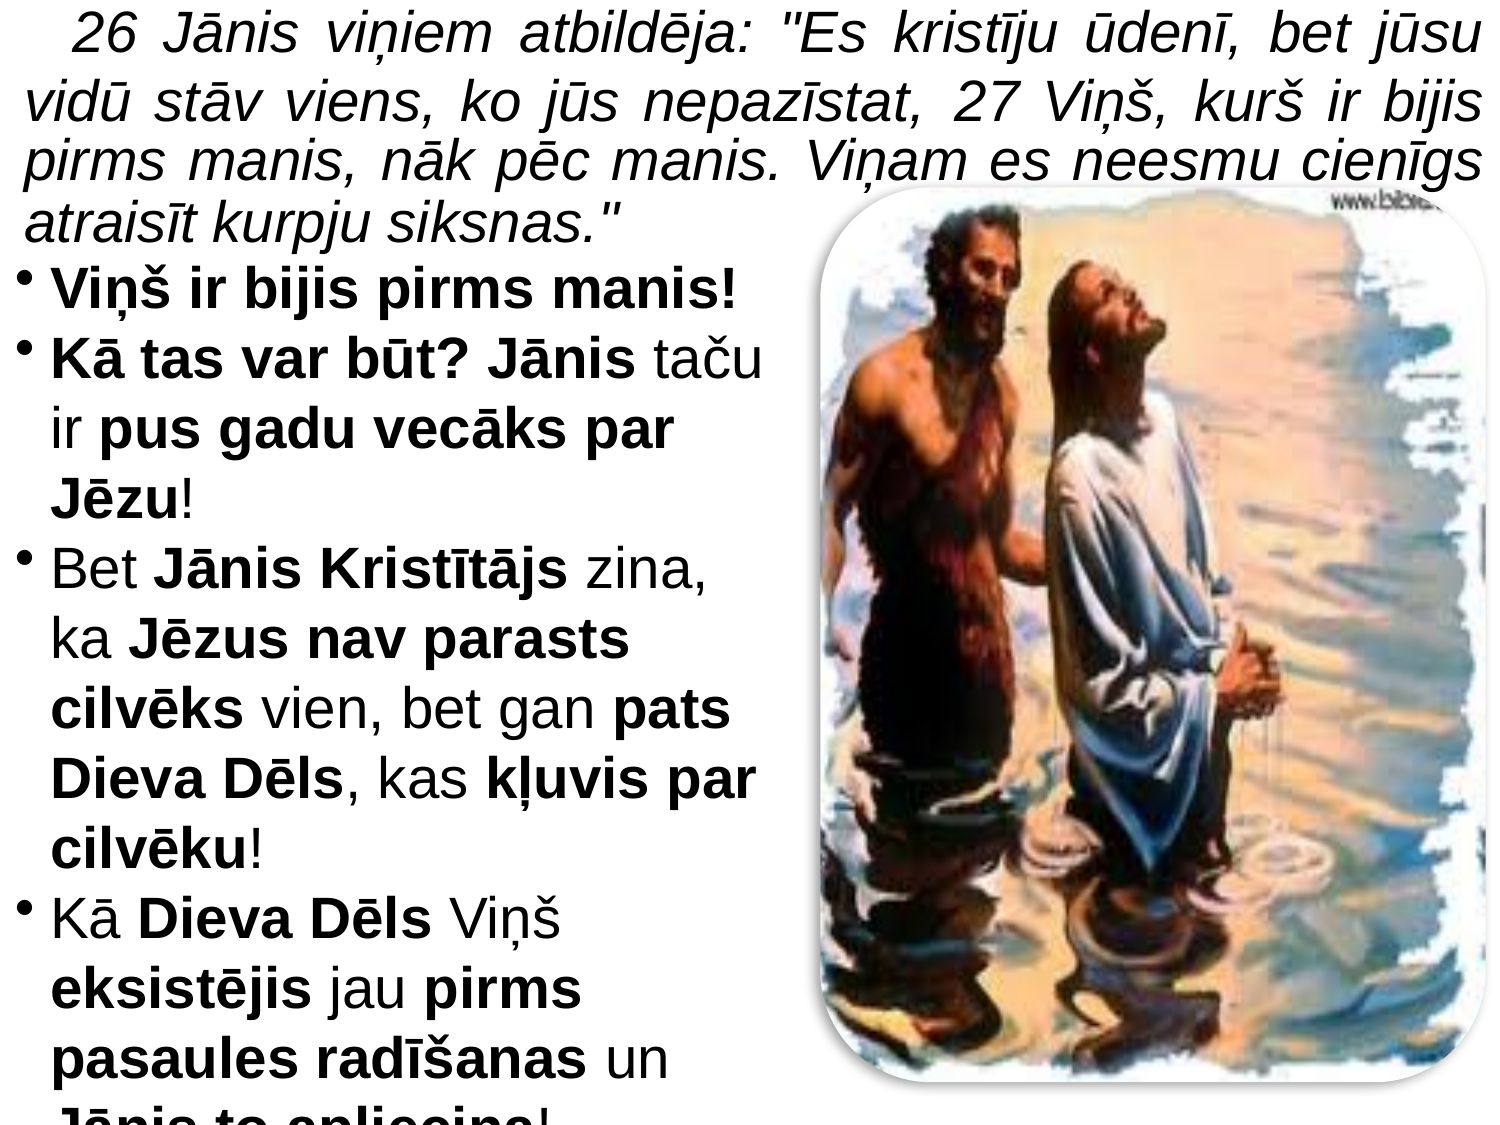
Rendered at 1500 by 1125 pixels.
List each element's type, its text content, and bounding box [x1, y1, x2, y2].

text_box Viņš ir bijis pirms manis! Kā tas var būt? Jānis taču ir pus gadu vecāks par Jēzu! Bet Jānis Kristītājs zina, ka Jēzus nav parasts cilvēks vien, bet gan pats Dieva Dēls, kas kļuvis par cilvēku! Kā Dieva Dēls Viņš eksistējis jau pirms pasaules radīšanas un Jānis to apliecina! [0, 242, 797, 1125]
list 26 Jānis viņiem atbildēja: "Es kristīju ūdenī, bet jūsu vidū stāv viens, ko jūs nepazīstat, 27 Viņš, kurš ir bijis pirms manis, nāk pēc manis. Viņam es neesmu cienīgs atraisīt kurpju siksnas." [0, 0, 1500, 198]
picture [820, 187, 1486, 1083]
